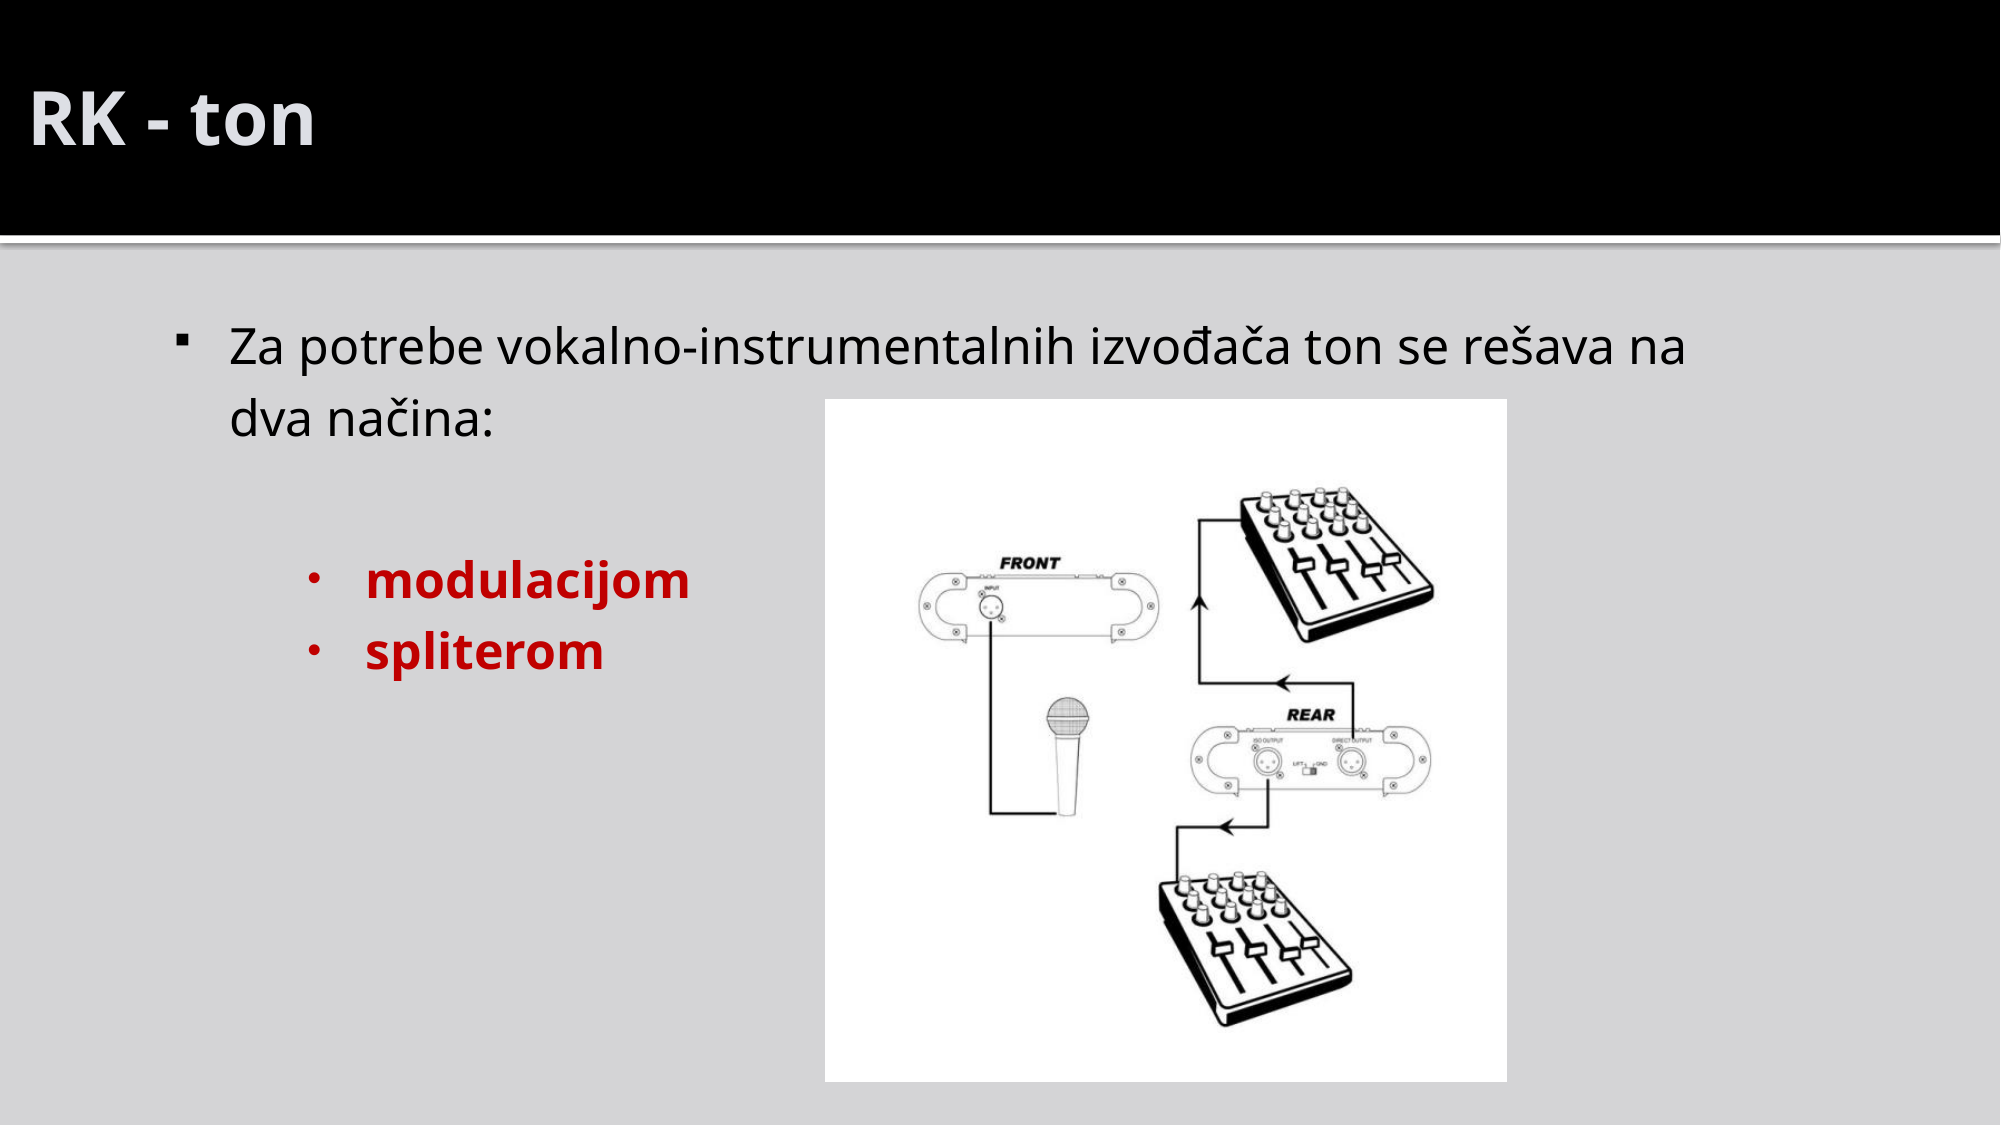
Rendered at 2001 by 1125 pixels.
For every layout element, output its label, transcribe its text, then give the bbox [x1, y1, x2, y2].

picture [824, 399, 1507, 1082]
title RK - ton [12, 12, 1675, 218]
list Za potrebe vokalno-instrumentalnih izvođača ton se rešava na dva načina: modulacijom spliterom [62, 237, 1725, 1113]
